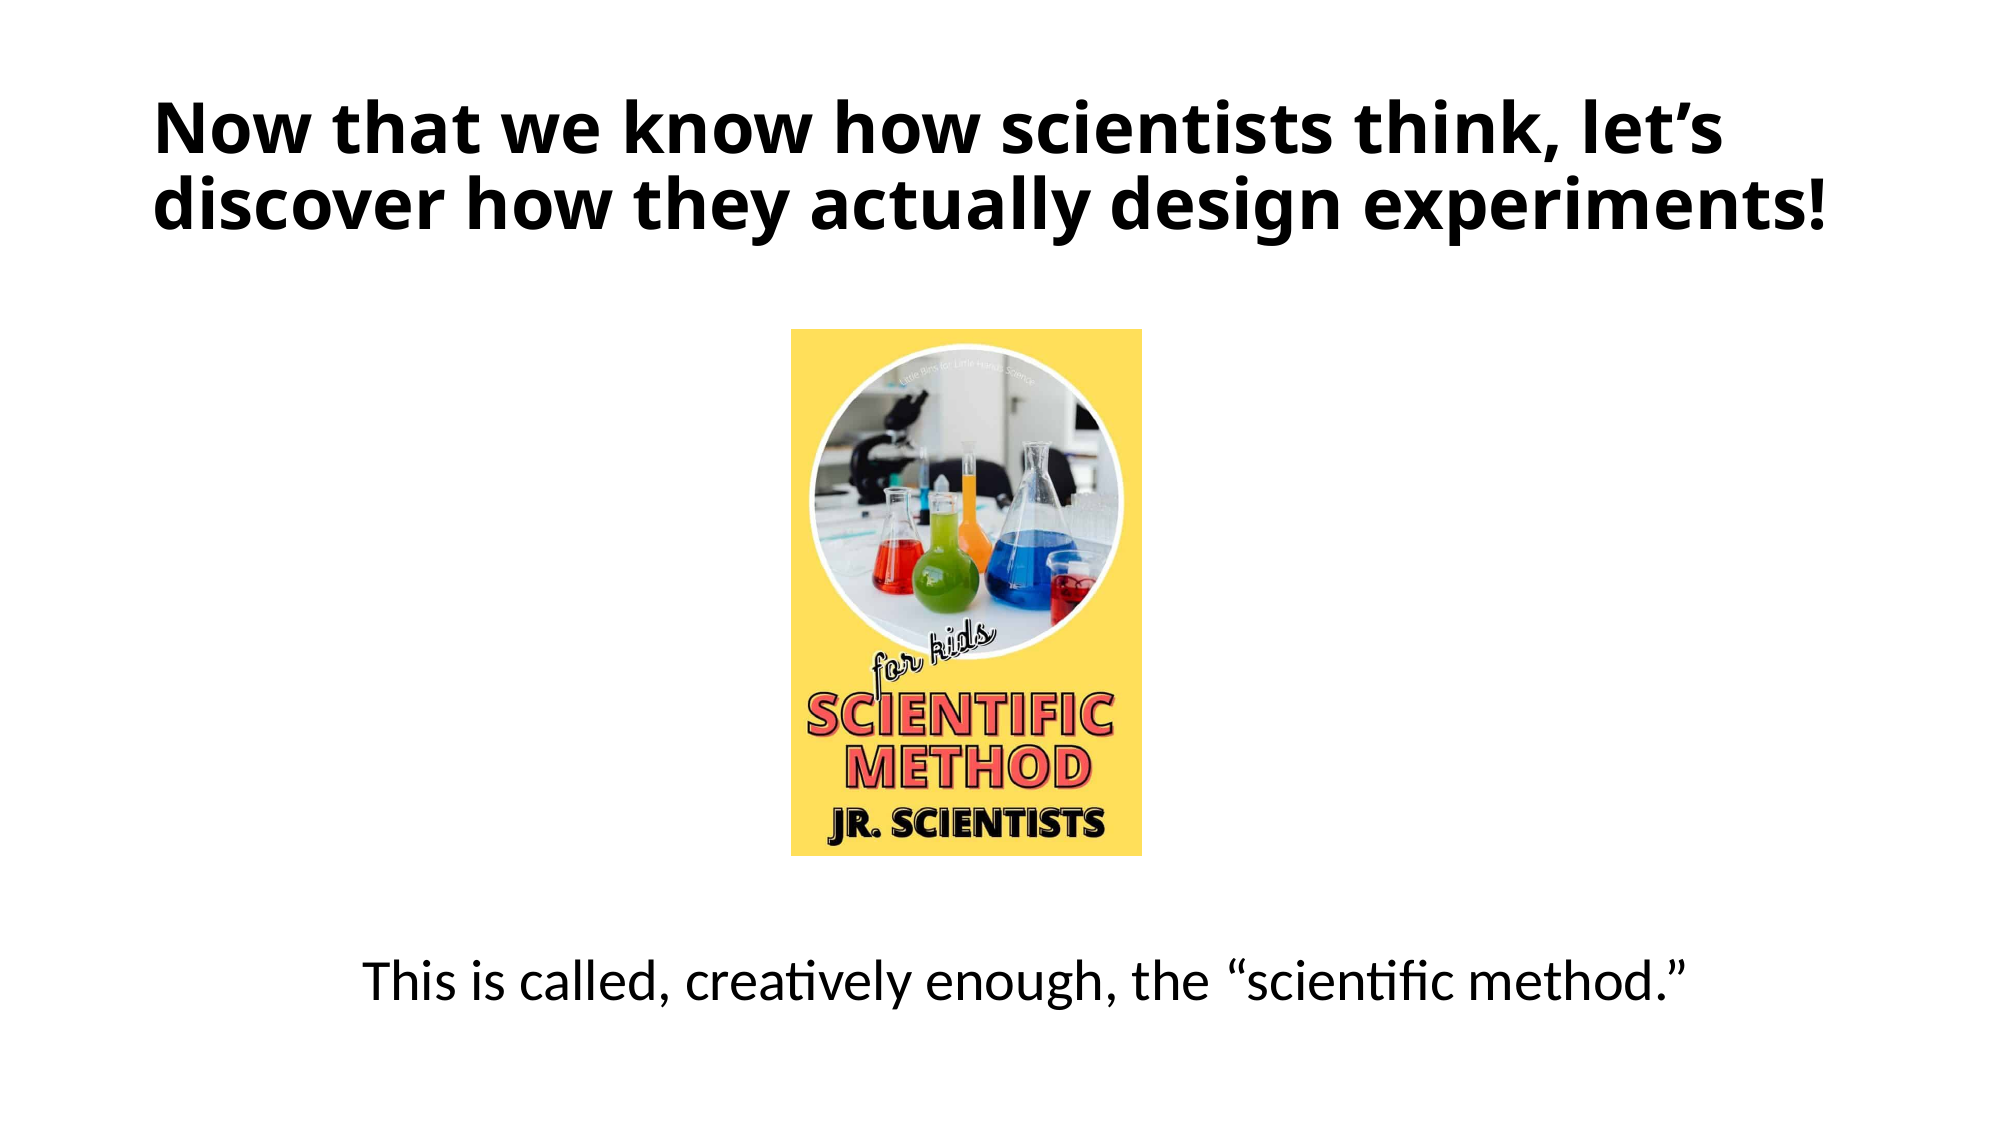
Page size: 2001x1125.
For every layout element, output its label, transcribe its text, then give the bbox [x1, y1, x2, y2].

text_box This is called, creatively enough, the “scientific method.” [189, 934, 1863, 1020]
picture [791, 329, 1142, 856]
title Now that we know how scientists think, let’s discover how they actually design experiments! [137, 59, 1863, 278]
